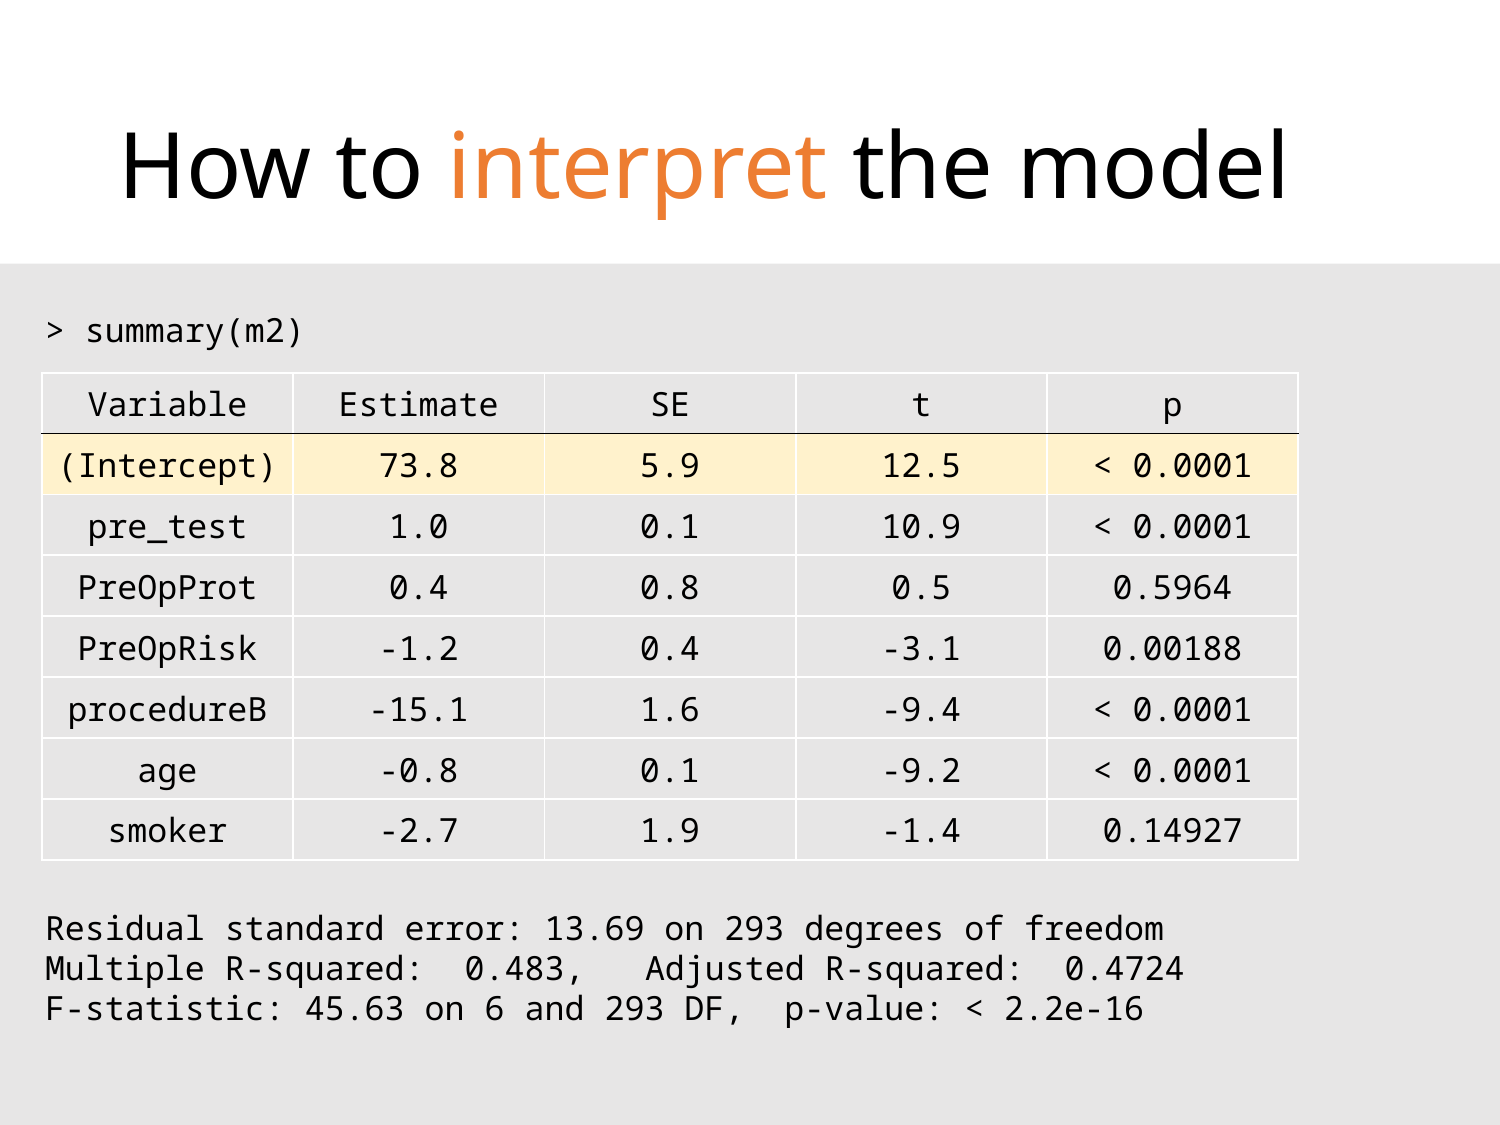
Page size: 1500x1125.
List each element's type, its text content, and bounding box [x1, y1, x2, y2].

table_cell -1.4 [797, 800, 1046, 859]
table_header p [1048, 374, 1297, 433]
table_cell 0.4 [294, 556, 544, 615]
table_cell 1.9 [545, 800, 795, 859]
table_cell < 0.0001 [1048, 678, 1297, 737]
table_cell 0.4 [545, 617, 795, 676]
table_cell 0.1 [545, 495, 795, 554]
table_cell -3.1 [797, 617, 1046, 676]
table_cell procedureB [43, 678, 292, 737]
table_cell 0.00188 [1048, 617, 1297, 676]
table_cell 0.1 [545, 739, 795, 798]
table_cell -9.2 [797, 739, 1046, 798]
table_cell -9.4 [797, 678, 1046, 737]
table_cell 0.8 [545, 556, 795, 615]
table_cell -1.2 [294, 617, 544, 676]
table_cell < 0.0001 [1048, 495, 1297, 554]
table_cell age [43, 739, 292, 798]
table_cell < 0.0001 [1048, 739, 1297, 798]
table_header Estimate [294, 374, 544, 433]
table_cell PreOpRisk [43, 617, 292, 676]
table_cell pre_test [43, 495, 292, 554]
table_cell (Intercept) [43, 434, 292, 494]
table_header Variable [43, 374, 292, 433]
table_cell < 0.0001 [1048, 434, 1297, 494]
table_cell 10.9 [797, 495, 1046, 554]
table_header SE [545, 374, 795, 433]
table_cell 12.5 [797, 434, 1046, 494]
table_cell smoker [43, 800, 292, 859]
table_cell -15.1 [294, 678, 544, 737]
table_cell -0.8 [294, 739, 544, 798]
table_cell 5.9 [545, 434, 795, 494]
table_cell 1.6 [545, 678, 795, 737]
table_cell PreOpProt [43, 556, 292, 615]
table_cell 0.14927 [1048, 800, 1297, 859]
table_header t [797, 374, 1046, 433]
table_cell 0.5 [797, 556, 1046, 615]
table_cell 1.0 [294, 495, 544, 554]
table_cell 0.5964 [1048, 556, 1297, 615]
title How to interpret the model [103, 59, 1397, 263]
table_cell 73.8 [294, 434, 544, 494]
text_box > summary(m2) Residual standard error: 13.69 on 293 degrees of freedom Multiple R-squared: 0.483, Adjusted R-squared: 0.4724 F-statistic: 45.63 on 6 and 293 DF, p-value: < 2.2e-16 [0, 263, 1500, 1125]
table_cell -2.7 [294, 800, 544, 859]
